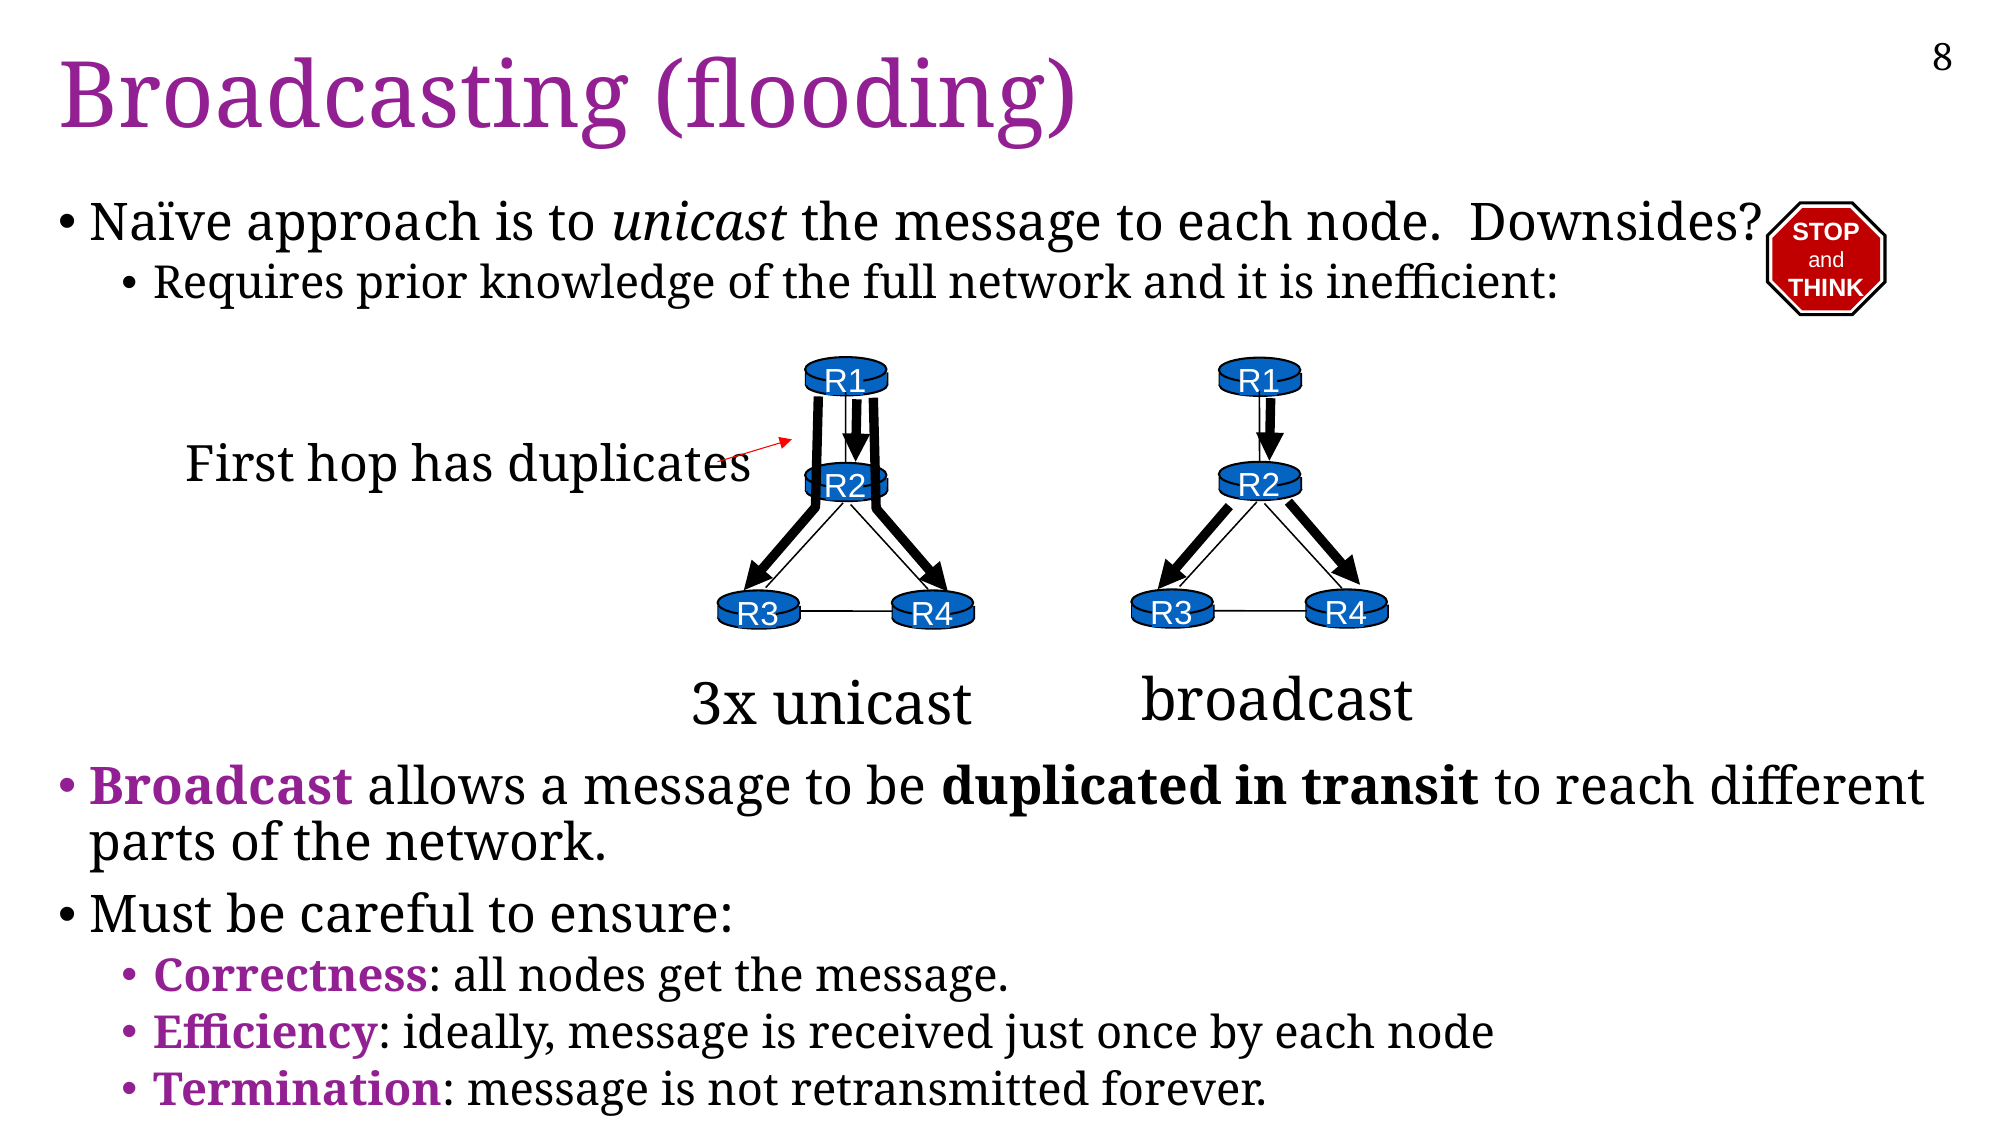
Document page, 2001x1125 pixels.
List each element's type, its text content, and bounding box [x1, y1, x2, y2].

list Naïve approach is to unicast the message to each node. Downsides? Requires prior knowledge of the full network and it is inefficient: Broadcast allows a message to be duplicated in transit to reach different parts of the network. Must be careful to ensure: Correctness: all nodes get the message. Efficiency: ideally, message is received just once by each node Termination: message is not retransmitted forever. [43, 188, 1953, 1125]
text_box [219, 423, 792, 500]
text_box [702, 351, 975, 745]
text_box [1767, 202, 1886, 315]
title Broadcasting (flooding) [43, 25, 1953, 171]
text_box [1131, 352, 1403, 741]
